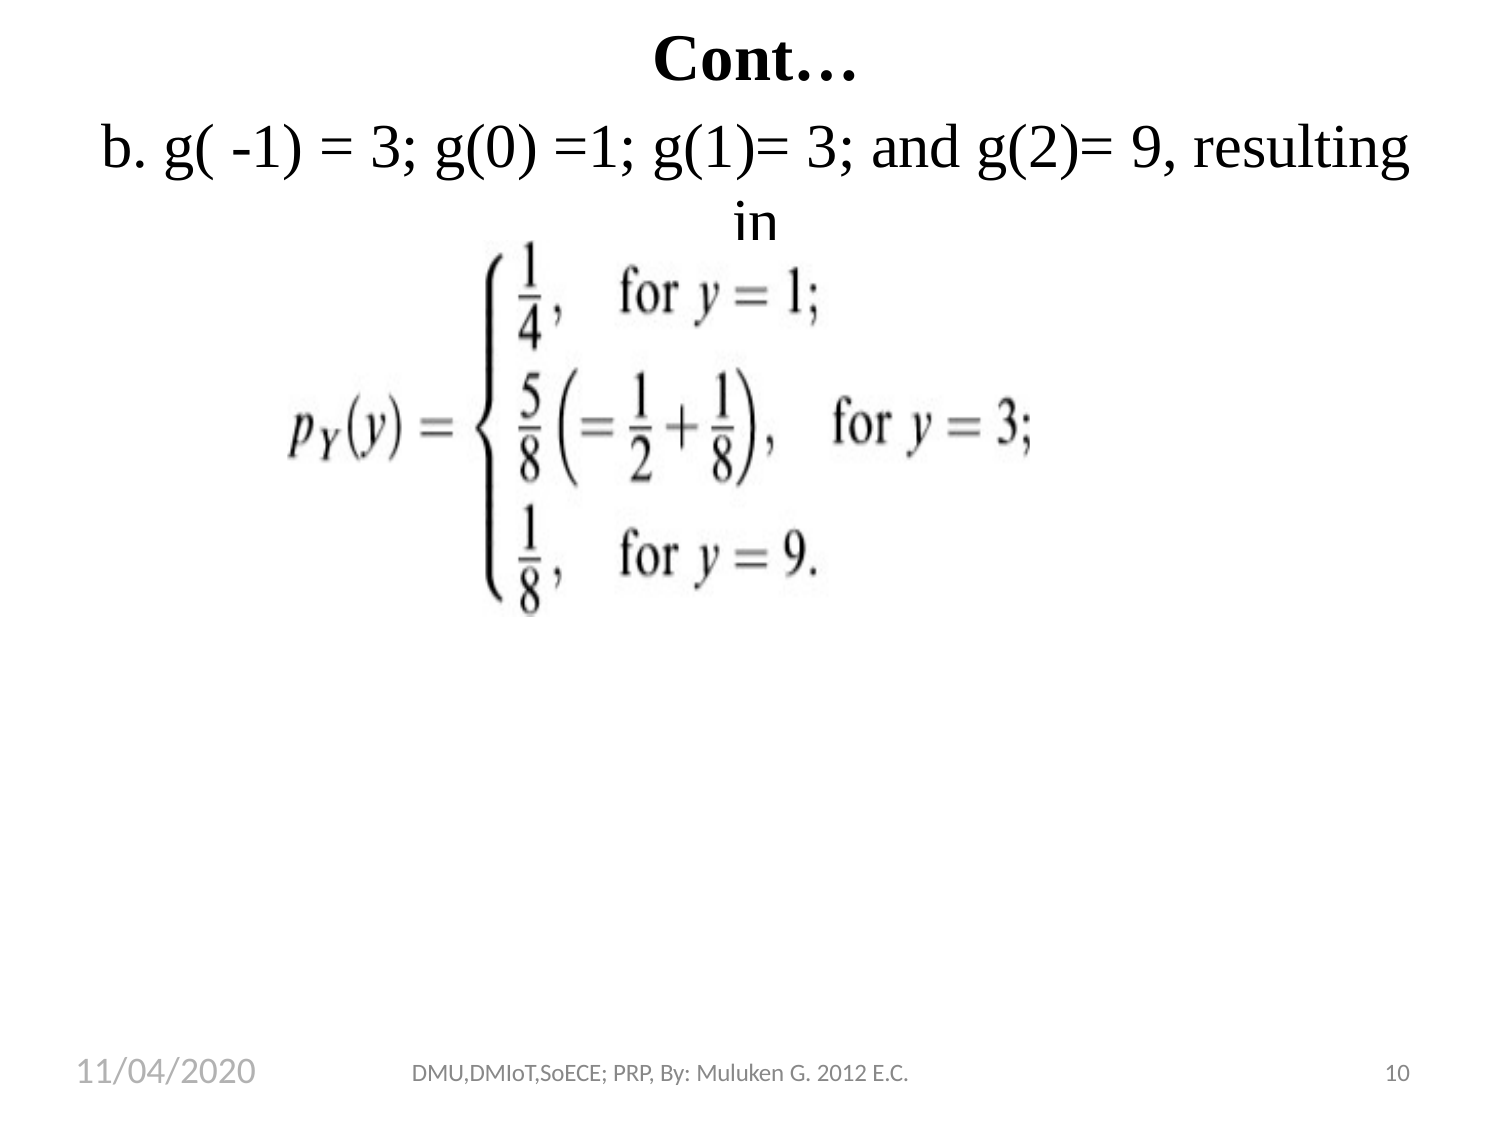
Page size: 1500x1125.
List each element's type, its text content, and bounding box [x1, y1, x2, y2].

footer DMU,DMIoT,SoECE; PRP, By: Muluken G. 2012 E.C. [409, 1060, 1075, 1125]
title Cont… b. g( -1) = 3; g(0) =1; g(1)= 3; and g(2)= 9, resulting in [50, 0, 1434, 256]
text_box [287, 240, 1030, 617]
slide_number 10 [1378, 1060, 1417, 1090]
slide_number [75, 1046, 420, 1103]
